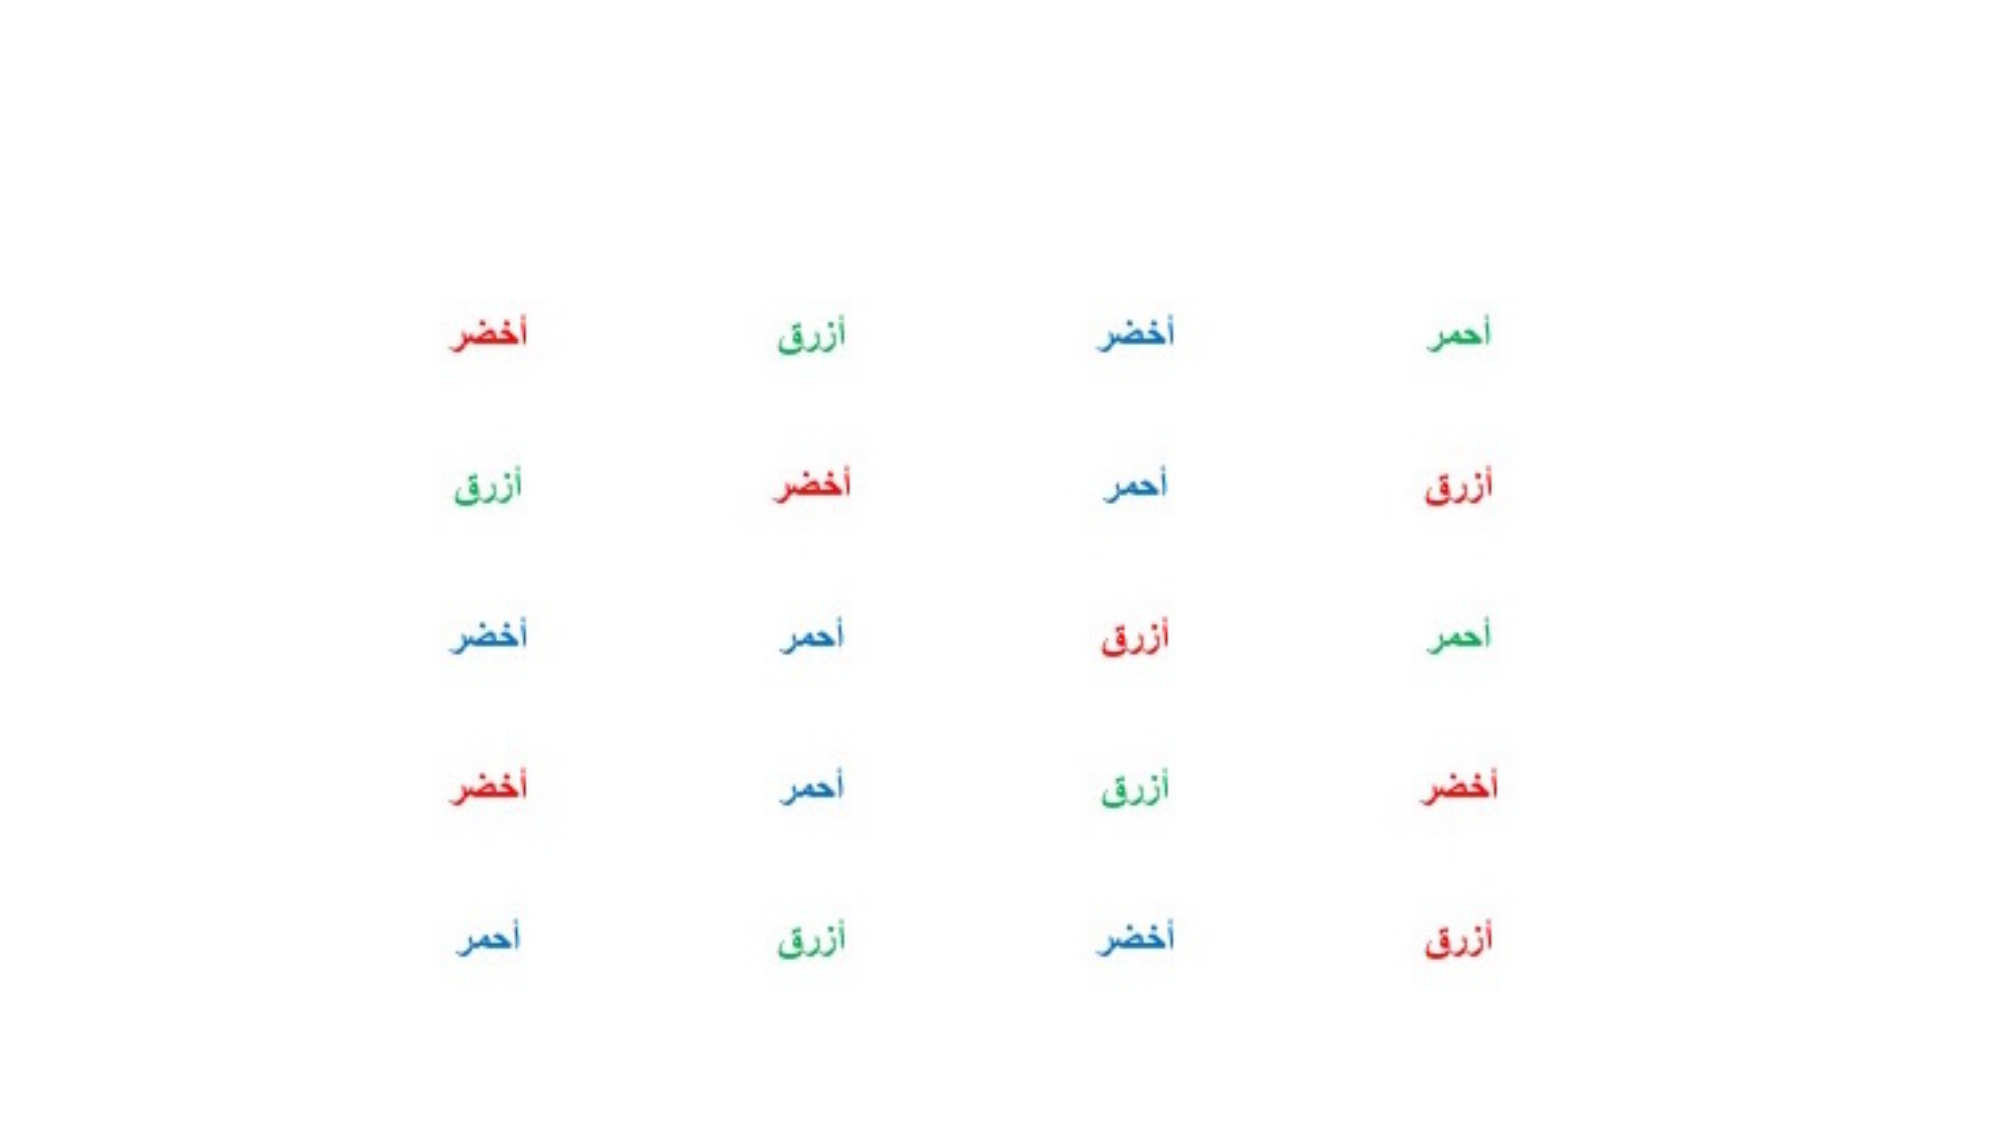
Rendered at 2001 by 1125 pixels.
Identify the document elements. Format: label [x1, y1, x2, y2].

list [400, 299, 1600, 1014]
